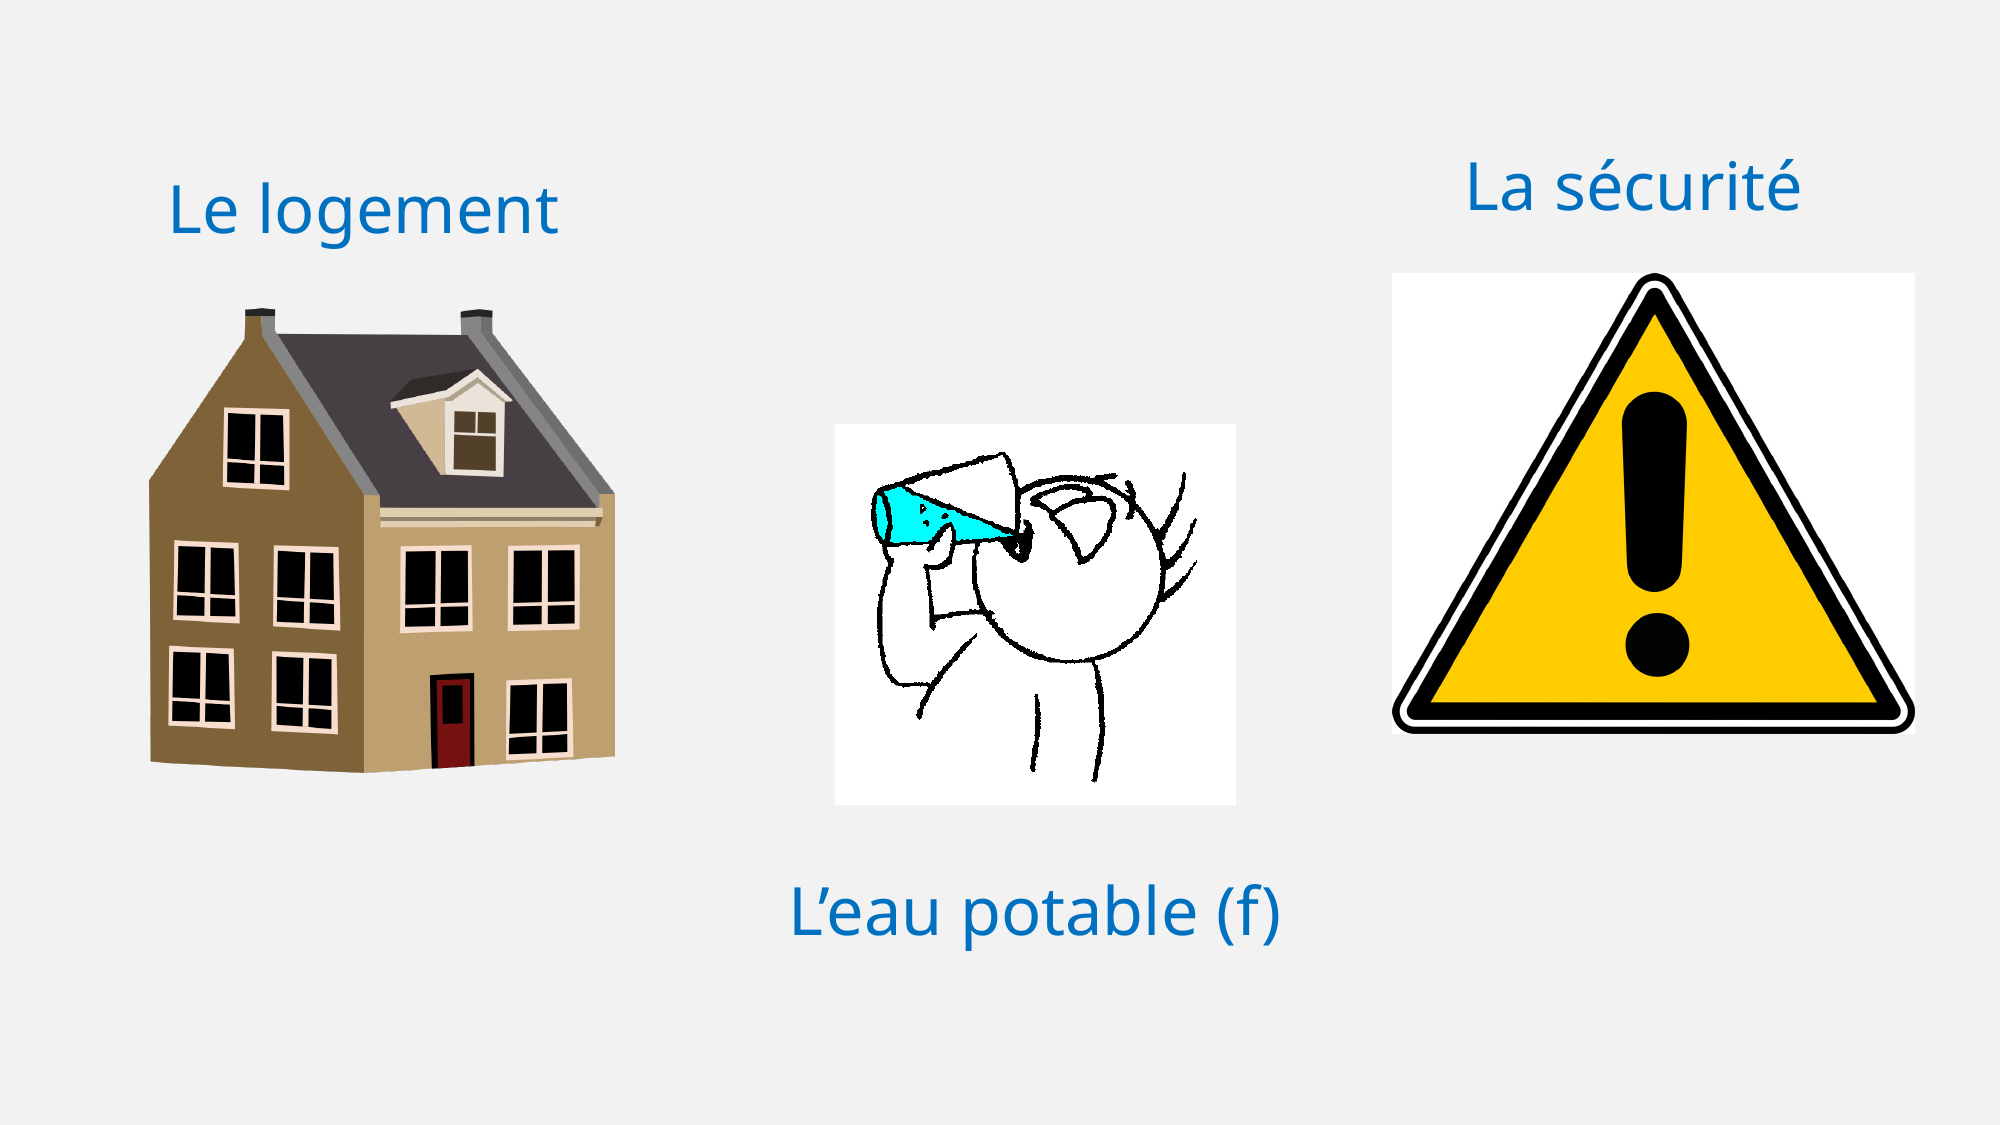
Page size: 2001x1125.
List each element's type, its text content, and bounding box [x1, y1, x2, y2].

text_box Le logement [99, 159, 629, 254]
picture [835, 424, 1236, 805]
picture [1392, 273, 1915, 734]
text_box L’eau potable (f) [771, 861, 1300, 956]
picture [149, 308, 615, 773]
text_box La sécurité [1369, 136, 1899, 232]
